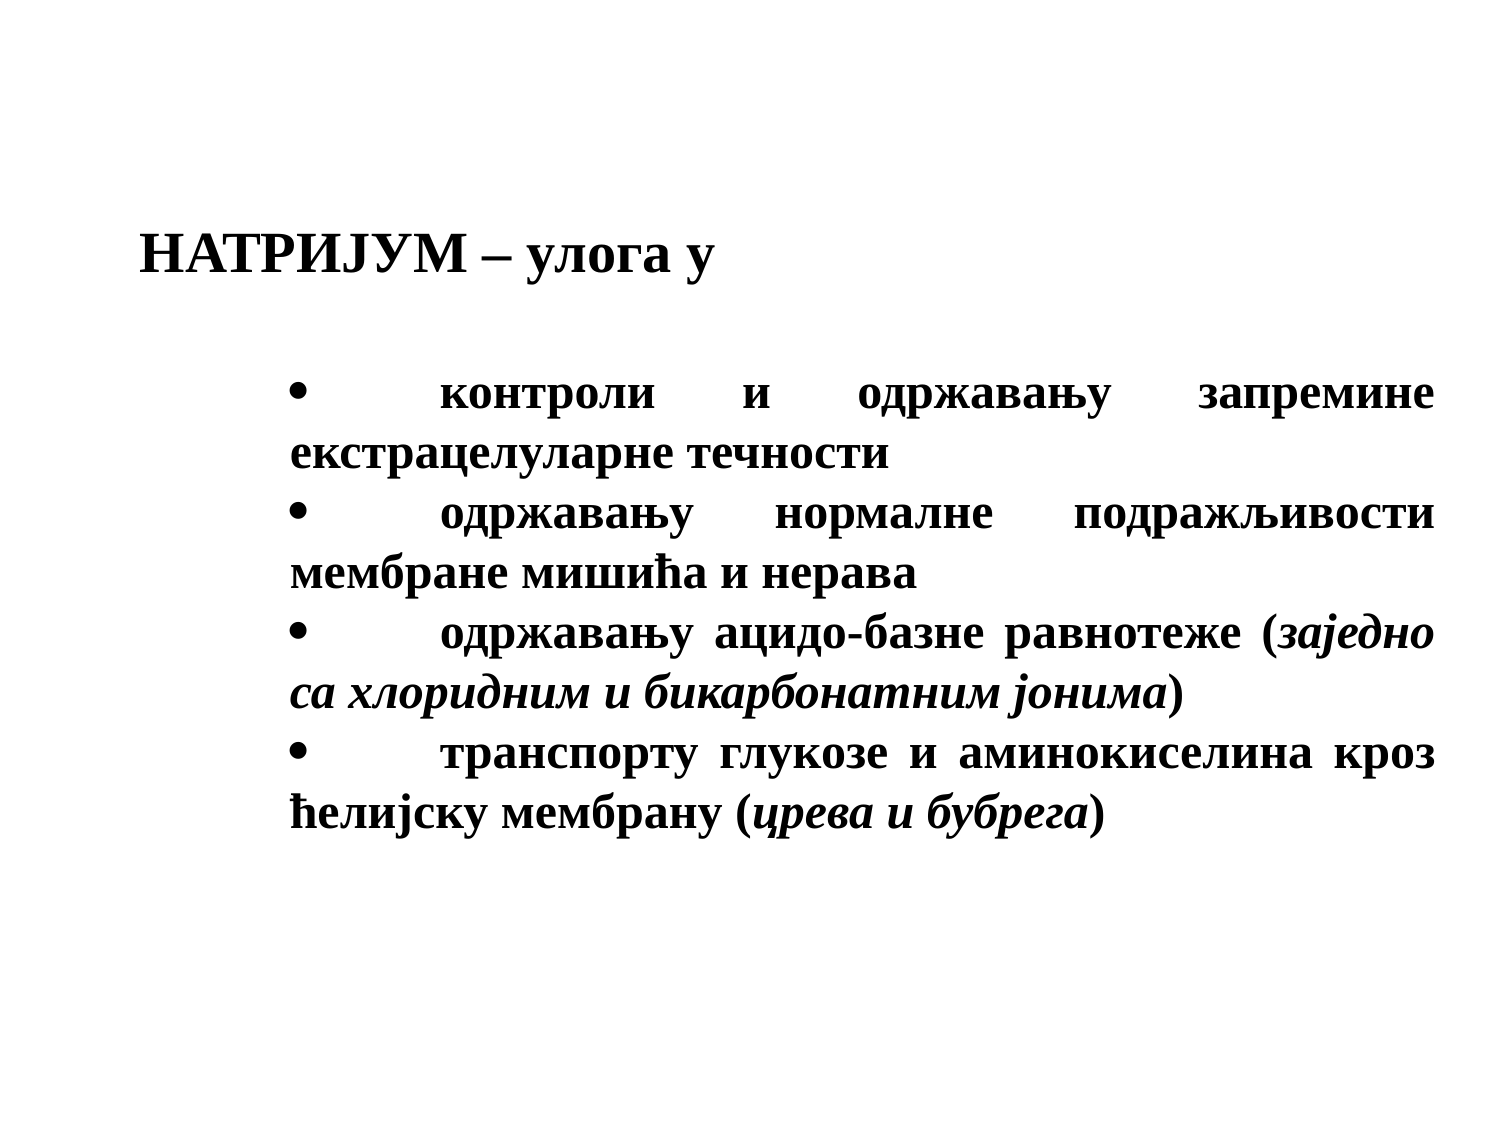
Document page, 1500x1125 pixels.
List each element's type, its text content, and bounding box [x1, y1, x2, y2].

text_box НАТРИЈУМ – улога у · контроли и одржавању запремине екстрацелуларне течности · одржавању нормалне подражљивости мембране мишића и нерава · одржавању ацидо-базне равнотеже (заједно са хлоридним и бикарбонатним јонима) · транспорту глукозе и аминокиселина кроз ћелијску мембрану (црева и бубрега) [125, 206, 1450, 847]
